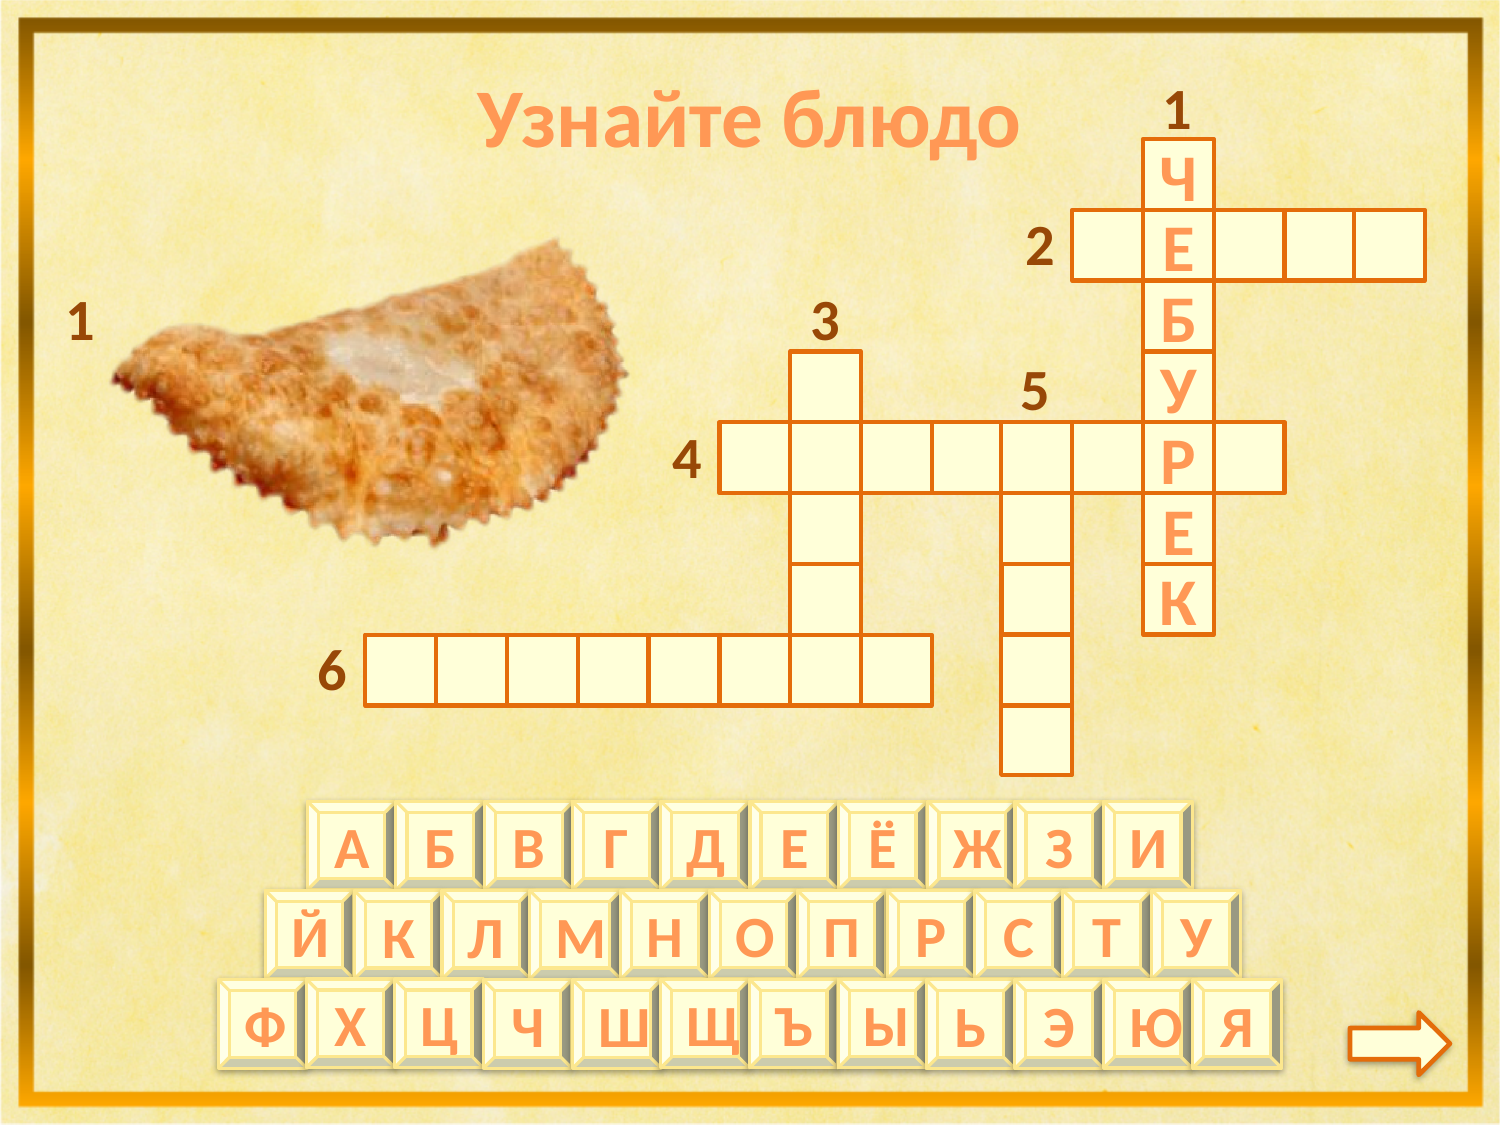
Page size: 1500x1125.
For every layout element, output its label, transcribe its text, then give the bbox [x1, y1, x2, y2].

text_box А [664, 980, 746, 990]
text_box [1155, 891, 1237, 901]
text_box [1216, 420, 1287, 495]
text_box Р [886, 889, 971, 977]
text_box С [573, 805, 582, 886]
text_box [269, 891, 350, 900]
text_box [398, 980, 479, 989]
text_box 4 [576, 980, 657, 990]
text_box [788, 636, 863, 708]
text_box [863, 633, 934, 708]
text_box [1066, 891, 1148, 901]
text_box Д [660, 800, 746, 888]
text_box Узнайте блюдо [976, 894, 985, 975]
text_box О [708, 889, 794, 977]
text_box Ю [1103, 978, 1189, 1069]
text_box Д [573, 983, 583, 1065]
text_box У [1151, 889, 1241, 977]
text_box Э [1014, 979, 1100, 1069]
text_box [1064, 894, 1073, 975]
text_box Ч [798, 894, 808, 976]
text_box У [530, 893, 540, 976]
text_box Ц [394, 978, 481, 1069]
text_box А [486, 805, 495, 886]
text_box К [1194, 983, 1203, 1064]
text_box 4 [657, 412, 717, 498]
text_box Ё [837, 800, 924, 888]
text_box [712, 891, 794, 901]
text_box Ф [217, 979, 302, 1069]
text_box [1018, 802, 1100, 812]
text_box Я [1192, 978, 1283, 1069]
text_box 1 [50, 275, 94, 360]
text_box [999, 637, 1074, 708]
text_box М [841, 980, 922, 990]
text_box [1070, 208, 1141, 283]
text_box Й [1104, 982, 1114, 1065]
text_box Е [355, 894, 364, 976]
text_box [863, 420, 934, 495]
text_box Ъ [311, 802, 392, 812]
text_box Е [1141, 495, 1216, 566]
text_box С [1019, 981, 1099, 990]
text_box С [753, 980, 834, 990]
text_box 6 [533, 891, 617, 901]
text_box И [1016, 984, 1025, 1065]
text_box Р [1141, 424, 1216, 495]
text_box 1 [1147, 64, 1208, 149]
text_box Ё [750, 982, 760, 1065]
text_box Л [929, 805, 938, 886]
text_box [486, 980, 569, 990]
text_box [788, 349, 863, 424]
text_box [721, 633, 788, 708]
text_box [788, 424, 863, 495]
text_box А [219, 983, 229, 1065]
text_box А [930, 981, 1010, 990]
text_box [788, 565, 863, 637]
text_box К [353, 889, 438, 976]
text_box [651, 633, 721, 708]
text_box [1287, 208, 1356, 283]
text_box Ы [399, 802, 481, 812]
text_box З [927, 983, 937, 1065]
text_box Ш [572, 979, 657, 1069]
text_box [509, 633, 580, 708]
text_box З [1014, 800, 1100, 888]
text_box [445, 891, 526, 901]
text_box [1356, 208, 1427, 283]
text_box [999, 495, 1074, 566]
text_box К [266, 894, 275, 975]
text_box 3 [1107, 980, 1189, 990]
text_box 5 [1005, 344, 1065, 420]
text_box Б [622, 894, 631, 975]
text_box Б [1141, 283, 1216, 354]
picture [0, 0, 1500, 1125]
text_box Е [710, 894, 720, 976]
text_box [1003, 420, 1074, 495]
text_box Я [753, 802, 835, 812]
text_box [624, 891, 705, 901]
text_box [1216, 208, 1287, 283]
text_box 1 [888, 894, 897, 975]
text_box 3 [795, 275, 855, 360]
text_box Узнайте блюдо [463, 56, 1037, 172]
text_box 5 [1153, 894, 1162, 975]
text_box [999, 565, 1074, 637]
text_box 3 [662, 805, 671, 886]
text_box [438, 633, 509, 708]
text_box М [529, 889, 617, 977]
text_box П [796, 889, 884, 977]
text_box Х [305, 978, 391, 1069]
text_box Б [307, 982, 317, 1064]
text_box [1107, 802, 1189, 811]
text_box Ч [1141, 137, 1216, 212]
text_box Ы [837, 978, 922, 1069]
text_box [934, 420, 1003, 495]
text_box Р [443, 894, 452, 976]
text_box Ю [664, 802, 746, 812]
text_box Б [395, 800, 481, 888]
text_box Я [839, 804, 849, 887]
text_box [580, 633, 651, 708]
text_box Е [749, 800, 835, 888]
text_box [1074, 420, 1141, 495]
text_box Ж [839, 983, 848, 1064]
text_box [363, 633, 438, 708]
text_box Е [662, 983, 671, 1064]
text_box [357, 891, 438, 901]
text_box [842, 802, 924, 812]
text_box Й [264, 889, 352, 977]
text_box С [974, 889, 1059, 977]
text_box Ш [1196, 980, 1278, 990]
text_box Ш [751, 805, 760, 886]
text_box [717, 420, 788, 495]
text_box Щ [660, 978, 746, 1069]
text_box У [1141, 354, 1216, 424]
text_box Б [1016, 805, 1025, 886]
text_box К [1141, 566, 1216, 637]
text_box [931, 802, 1011, 812]
text_box Т [1062, 889, 1148, 977]
text_box Ь [925, 979, 1011, 1069]
text_box С [308, 804, 318, 887]
text_box Ъ [748, 978, 834, 1069]
text_box В [484, 800, 568, 888]
text_box [788, 495, 863, 566]
text_box Ж [927, 800, 1011, 888]
text_box Н [620, 889, 706, 977]
text_box В [395, 982, 405, 1065]
text_box 5 [978, 891, 1059, 901]
text_box Ь [488, 802, 568, 812]
text_box [221, 980, 301, 990]
text_box 2 [1104, 804, 1114, 887]
text_box [1349, 1011, 1451, 1076]
text_box Г [484, 983, 494, 1065]
text_box [310, 980, 390, 989]
text_box [890, 891, 971, 901]
text_box Э [575, 802, 657, 812]
text_box Л [441, 889, 526, 976]
text_box 6 [302, 624, 363, 710]
text_box М [397, 805, 406, 886]
text_box [801, 891, 883, 901]
text_box Ч [482, 979, 569, 1069]
text_box А [306, 800, 392, 888]
text_box [999, 708, 1074, 777]
text_box Е [1141, 211, 1216, 283]
text_box И [1103, 800, 1193, 888]
text_box 2 [1010, 200, 1070, 285]
text_box Г [571, 800, 657, 888]
